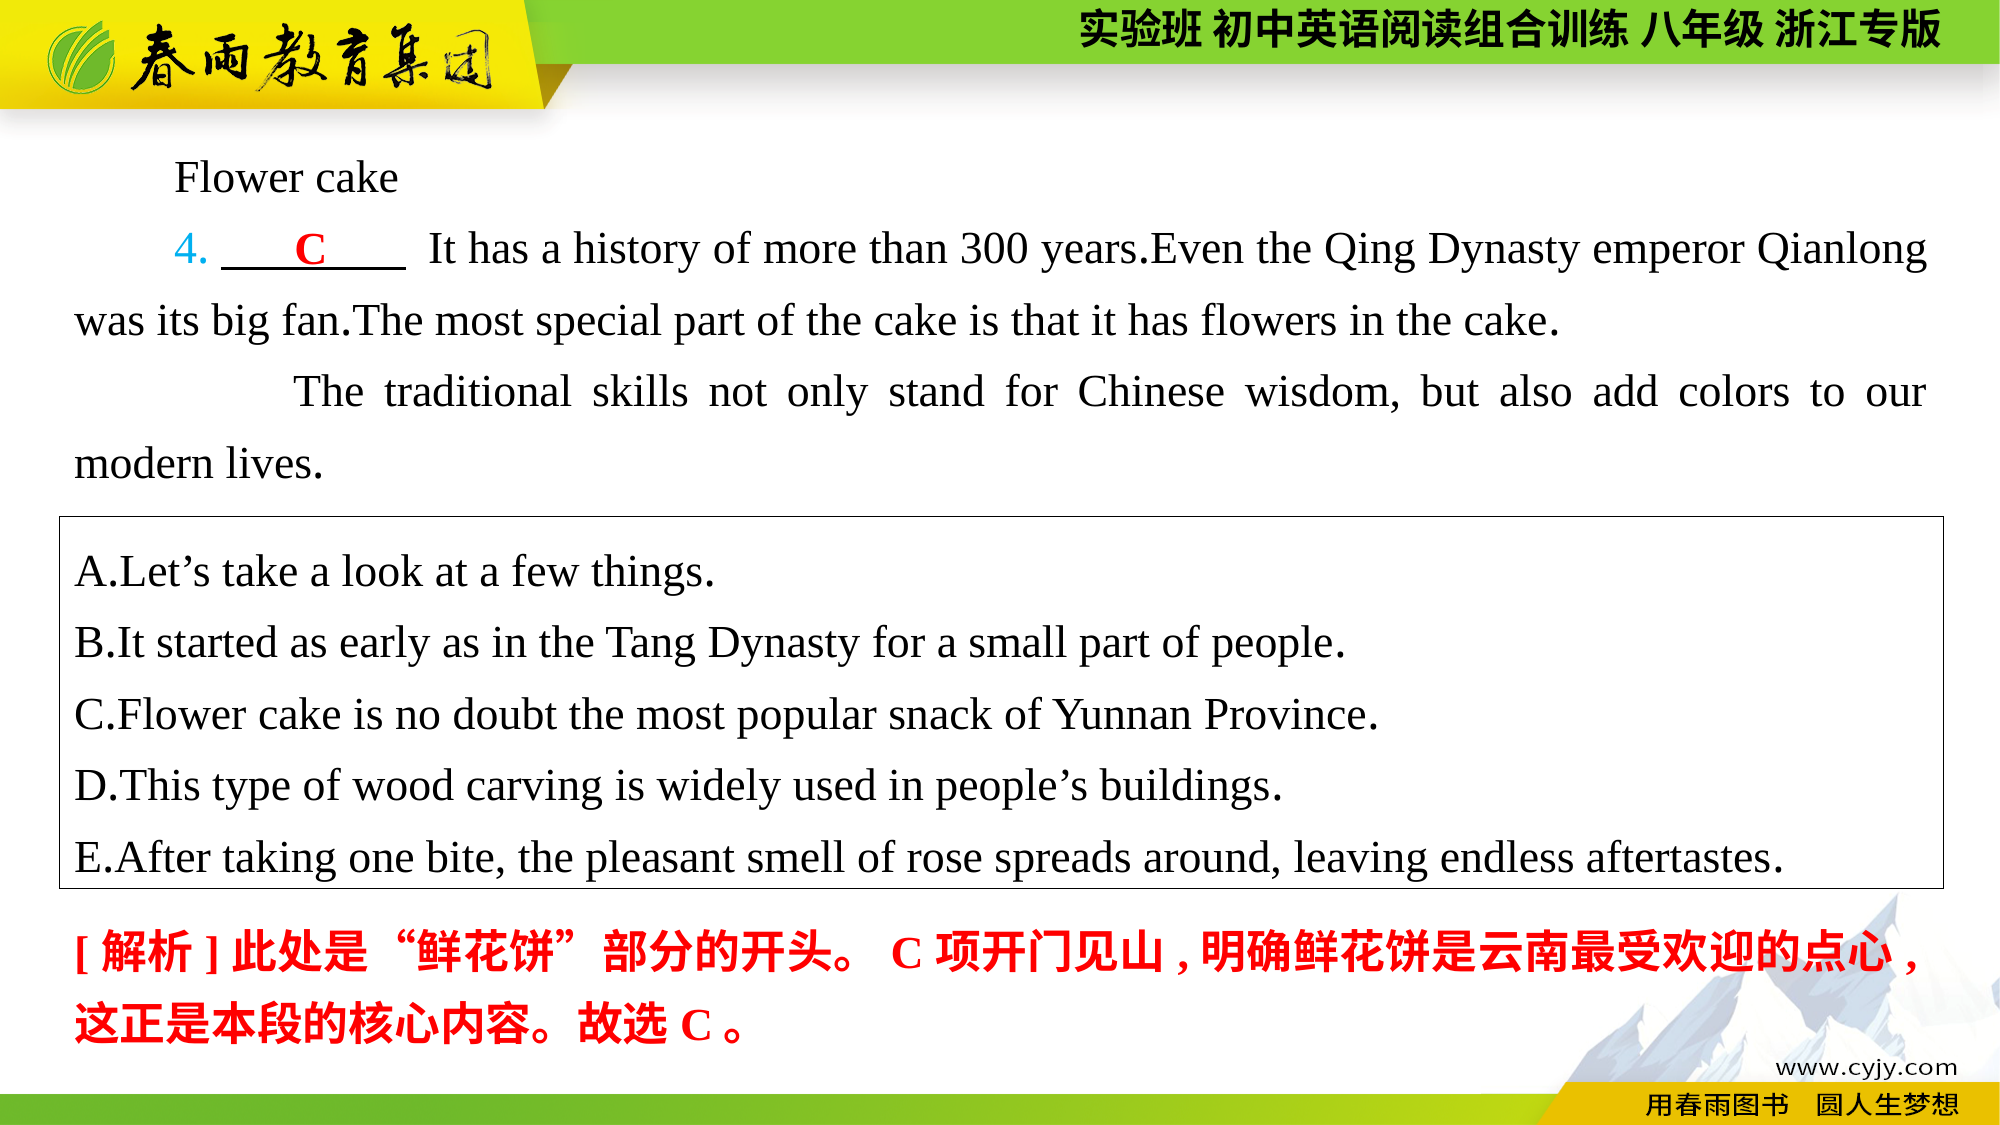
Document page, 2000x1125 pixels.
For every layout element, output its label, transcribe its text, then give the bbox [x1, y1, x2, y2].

text_box C [279, 195, 343, 282]
picture [0, 0, 2000, 1125]
list Flower cake 4. It has a history of more than 300 years.Even the Qing Dynasty emperor Qianlong was its big fan.The most special part of the cake is that it has flowers in the cake. The traditional skills not only stand for Chinese wisdom, but also add colors to our modern lives. [59, 122, 1944, 499]
text_box [解析]此处是“鲜花饼”部分的开头。C项开门见山,明确鲜花饼是云南最受欢迎的点心,这正是本段的核心内容。故选C。 [59, 898, 1944, 1057]
text_box A.Let’s take a look at a few things. B.It started as early as in the Tang Dynasty for a small part of people. C.Flower cake is no doubt the most popular snack of Yunnan Province. D.This type of wood carving is widely used in people’s buildings. E.After taking one bite, the pleasant smell of rose spreads around, leaving endless aftertastes. [59, 516, 1944, 889]
